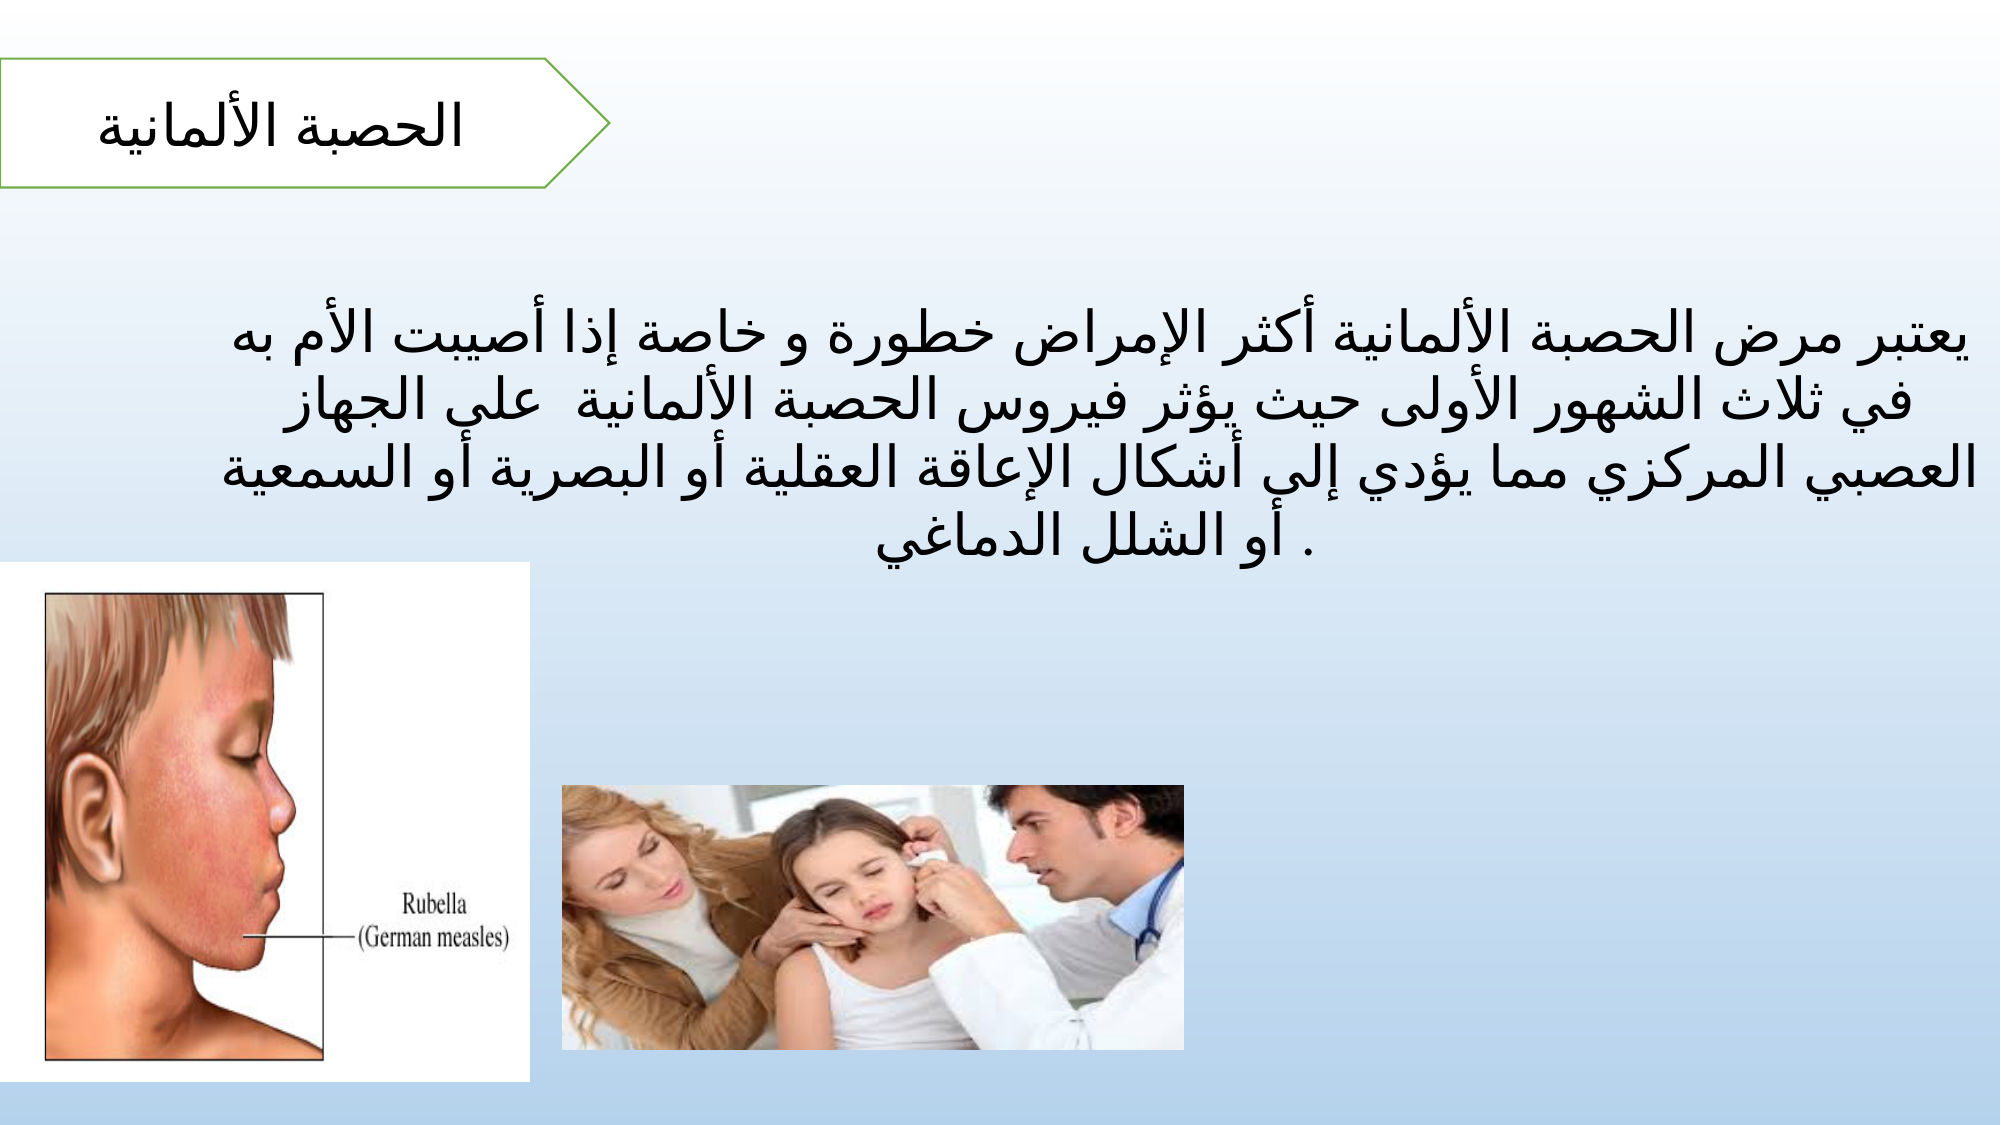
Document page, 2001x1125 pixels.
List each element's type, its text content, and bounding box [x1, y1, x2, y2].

text_box الحصبة الألمانية [0, 57, 611, 189]
subtitle يعتبر مرض الحصبة الألمانية أكثر الإمراض خطورة و خاصة إذا أصيبت الأم به في ثلاث الشهور الأولى حيث يؤثر فيروس الحصبة الألمانية على الجهاز العصبي المركزي مما يؤدي إلى أشكال الإعاقة العقلية أو البصرية أو السمعية أو الشلل الدماغي . [203, 292, 2000, 581]
picture [0, 562, 530, 1082]
picture [562, 785, 1184, 1050]
